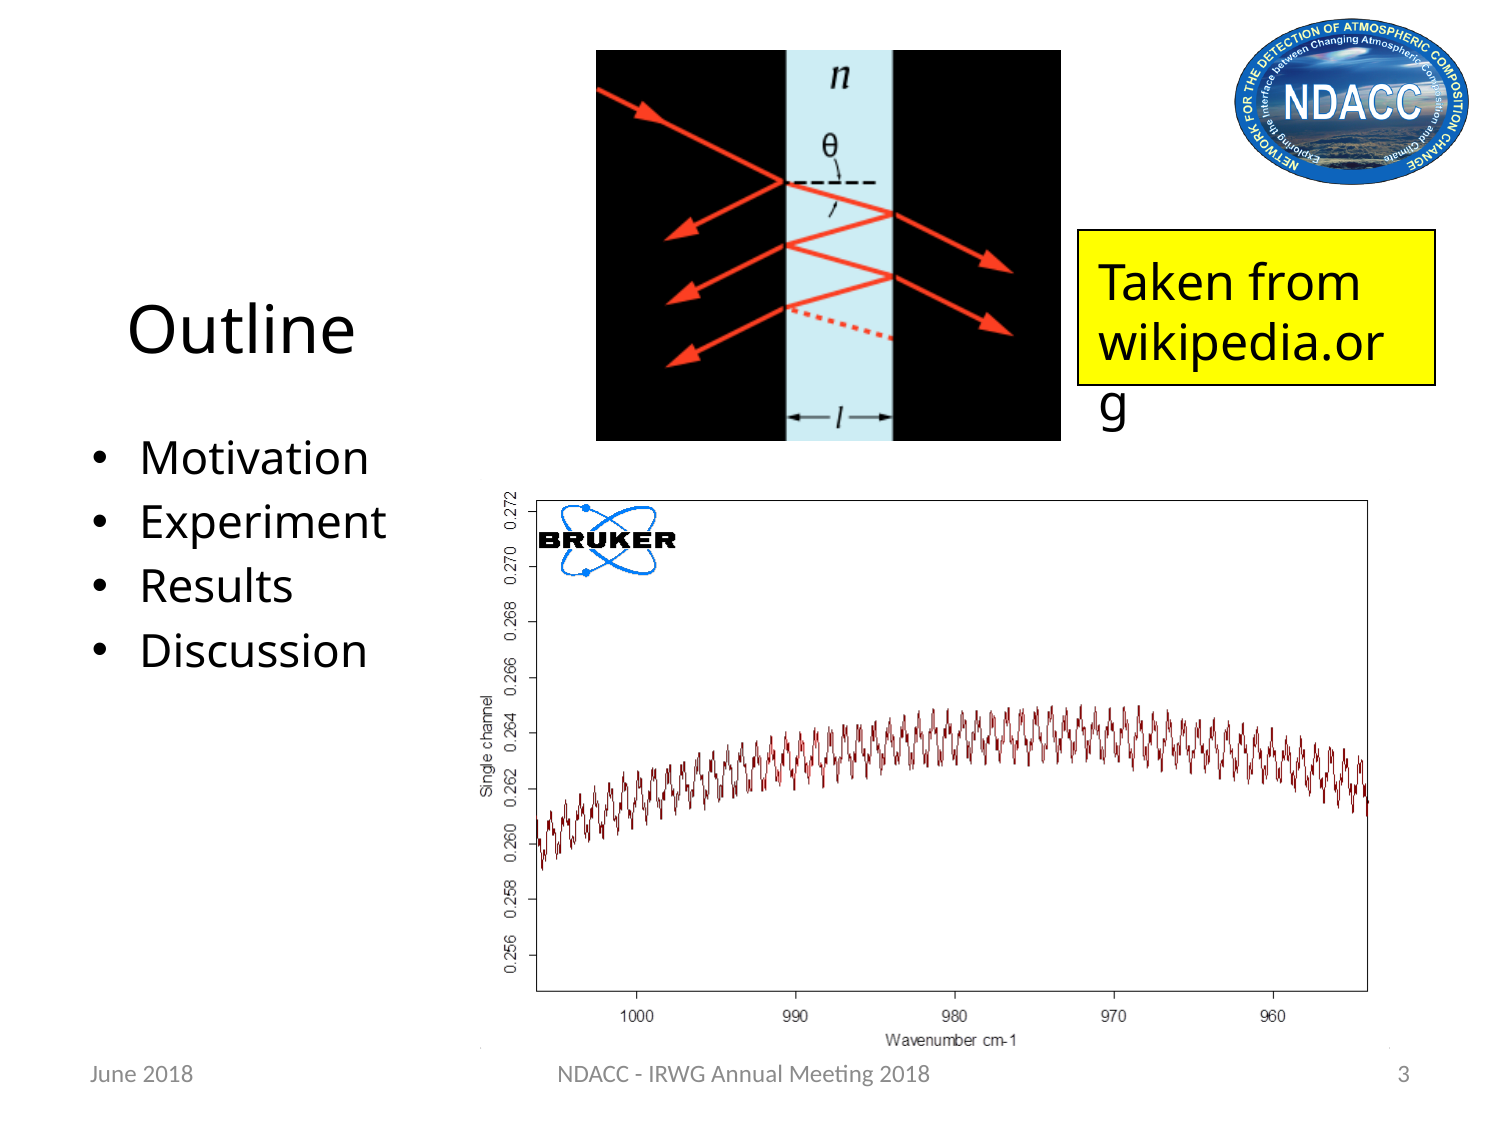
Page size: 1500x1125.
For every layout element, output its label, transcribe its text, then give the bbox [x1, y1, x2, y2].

slide_number 3 [1074, 1042, 1425, 1103]
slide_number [75, 1042, 425, 1103]
text_box Motivation Experiment Results Discussion [76, 394, 443, 761]
footer NDACC - IRWG Annual Meeting 2018 [512, 1069, 988, 1103]
picture [596, 49, 1061, 442]
text_box Outline [76, 278, 408, 395]
picture [454, 479, 1391, 1061]
text_box Taken from wikipedia.org [1078, 230, 1435, 386]
picture [1234, 18, 1469, 185]
